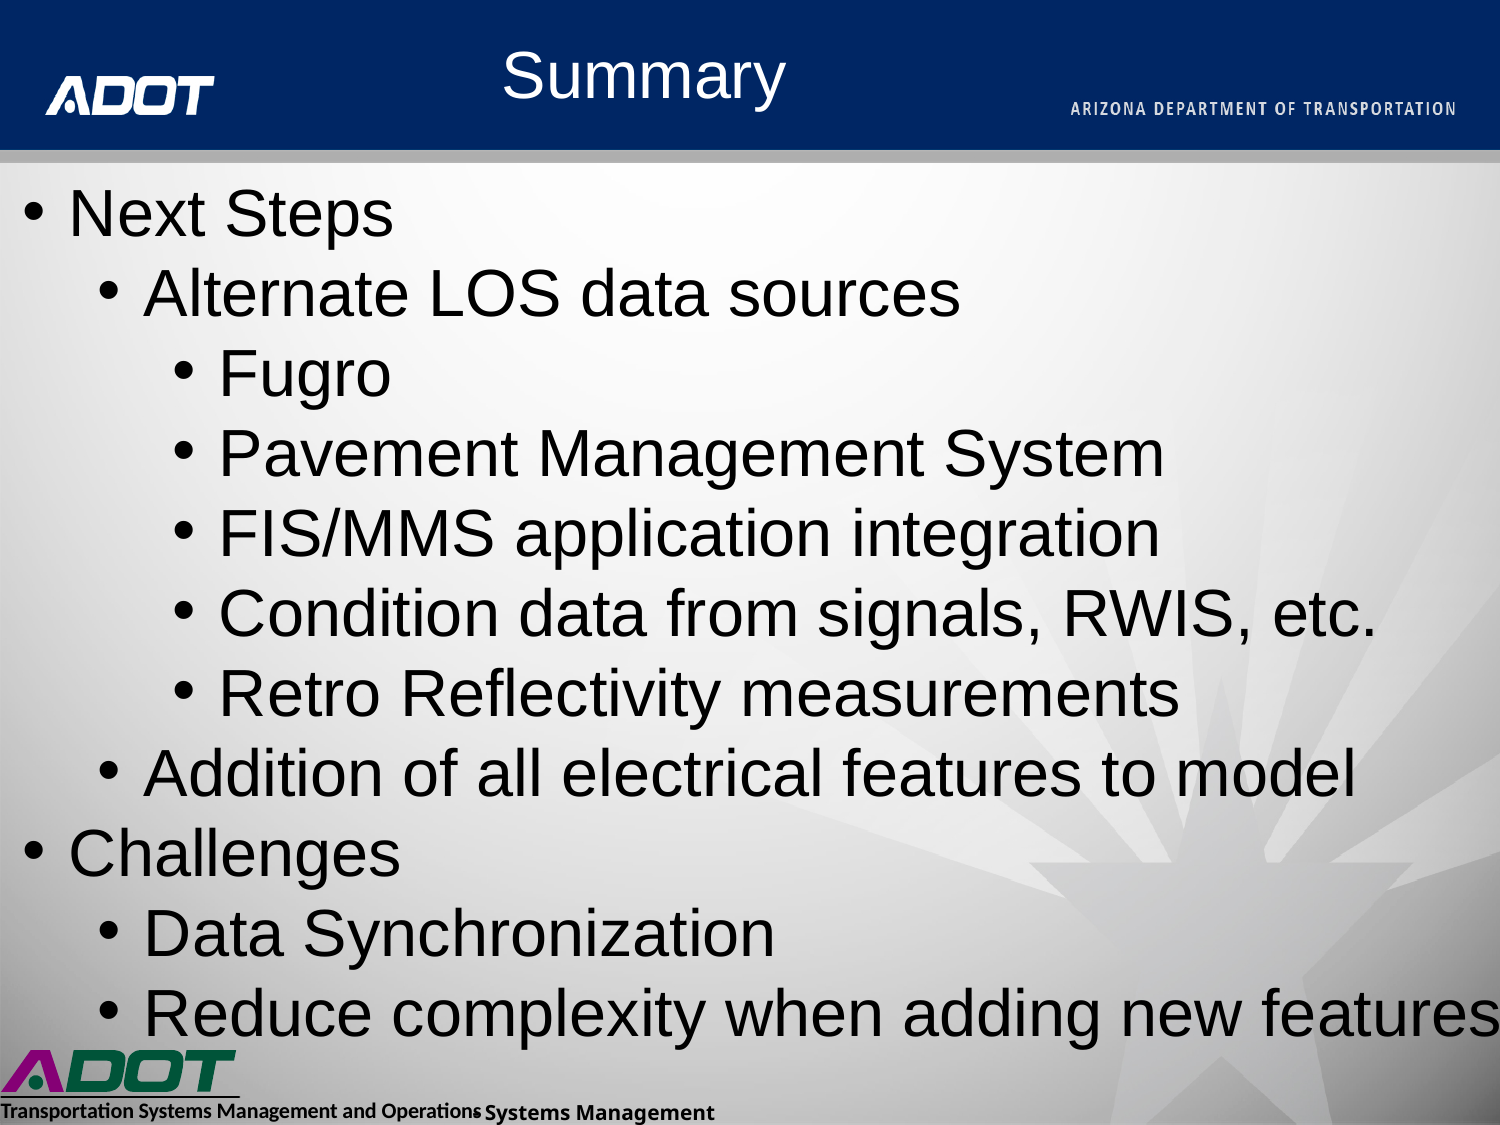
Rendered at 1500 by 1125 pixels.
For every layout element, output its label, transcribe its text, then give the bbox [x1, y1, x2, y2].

text_box - Systems Management [487, 1091, 730, 1125]
text_box Summary [486, 24, 802, 120]
picture [0, 0, 1500, 1125]
text_box Next Steps Alternate LOS data sources Fugro Pavement Management System FIS/MMS application integration Condition data from signals, RWIS, etc. Retro Reflectivity measurements Addition of all electrical features to model Challenges Data Synchronization Reduce complexity when adding new features [7, 162, 1500, 1057]
